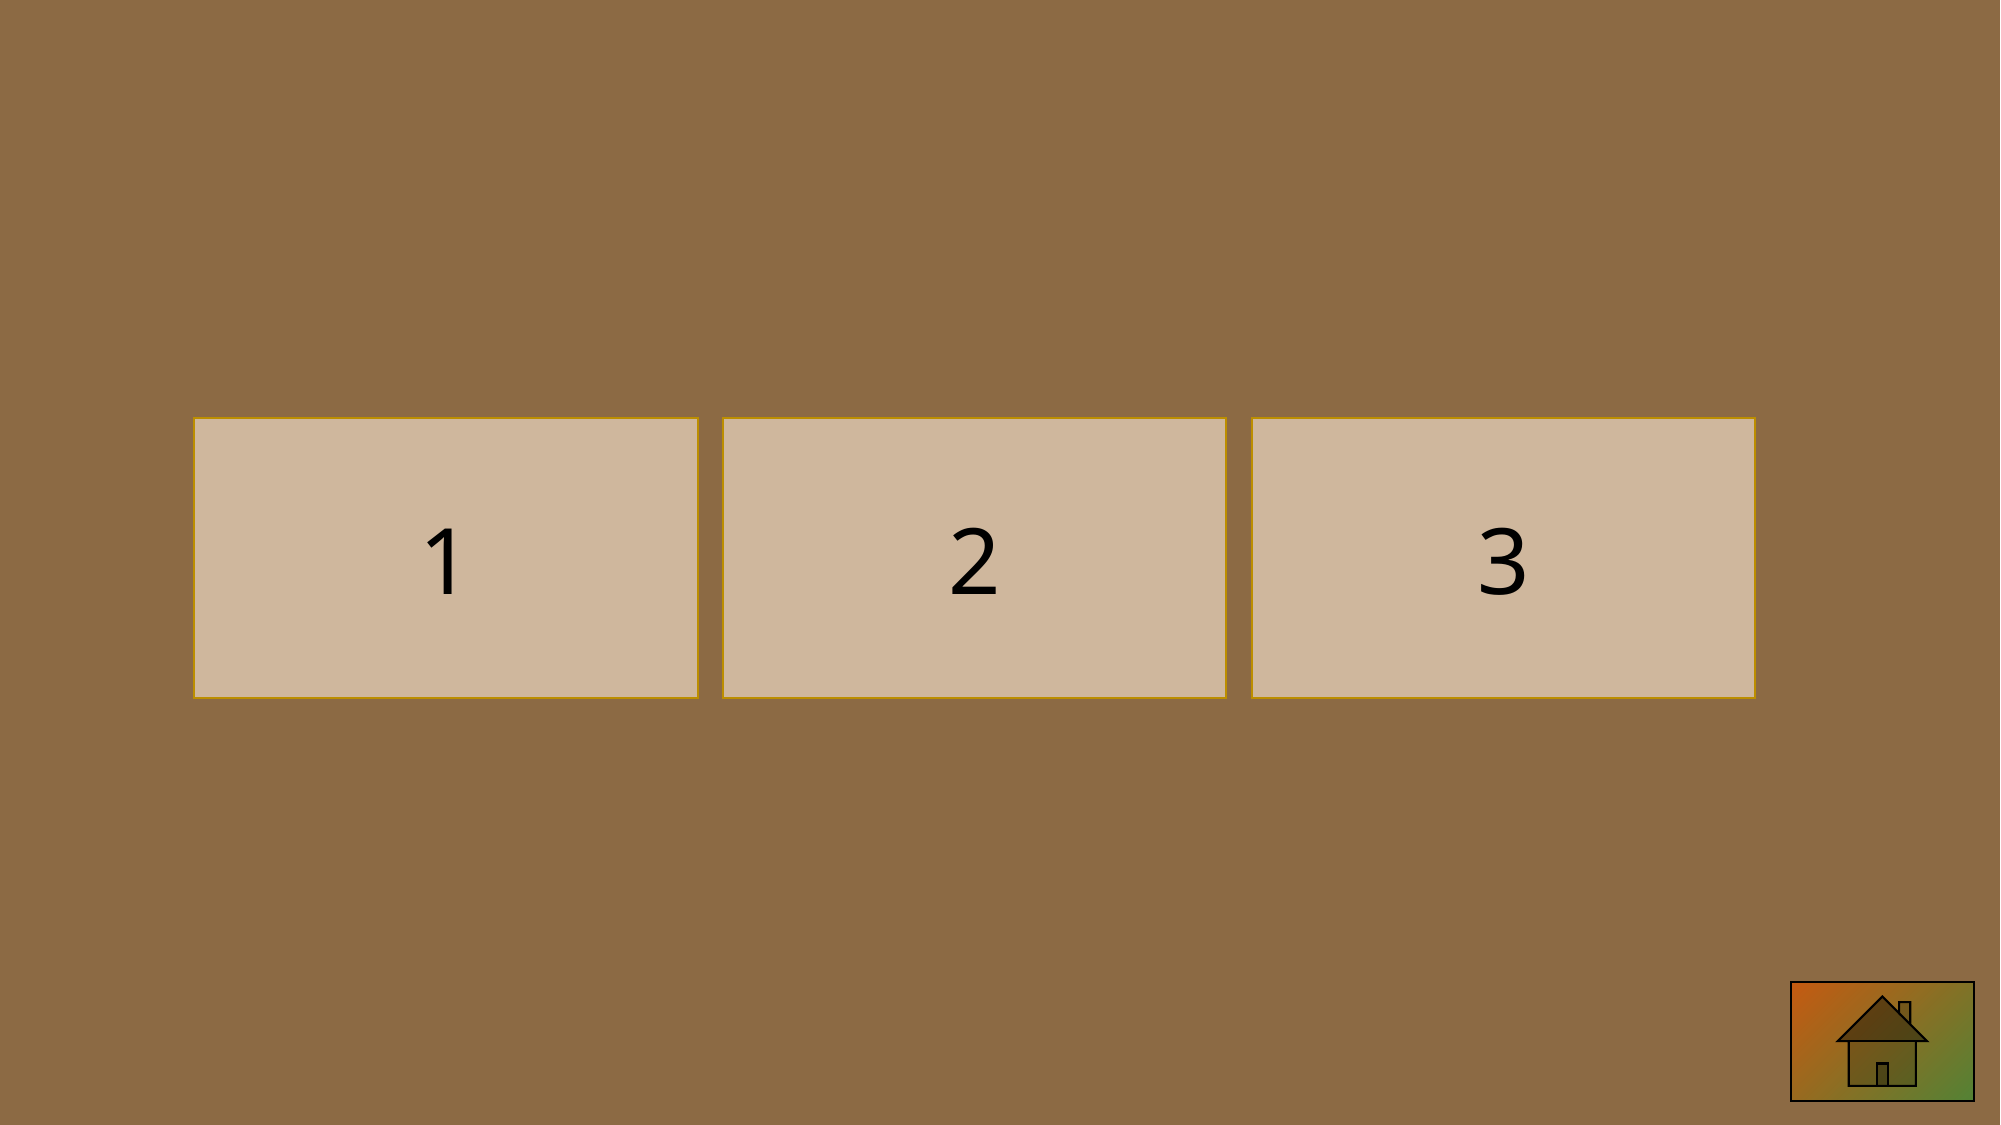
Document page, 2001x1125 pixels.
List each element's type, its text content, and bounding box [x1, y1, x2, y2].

text_box 3 [1251, 417, 1756, 699]
text_box 1 [193, 417, 699, 699]
text_box 2 [722, 417, 1227, 699]
text_box [1790, 981, 1975, 1102]
